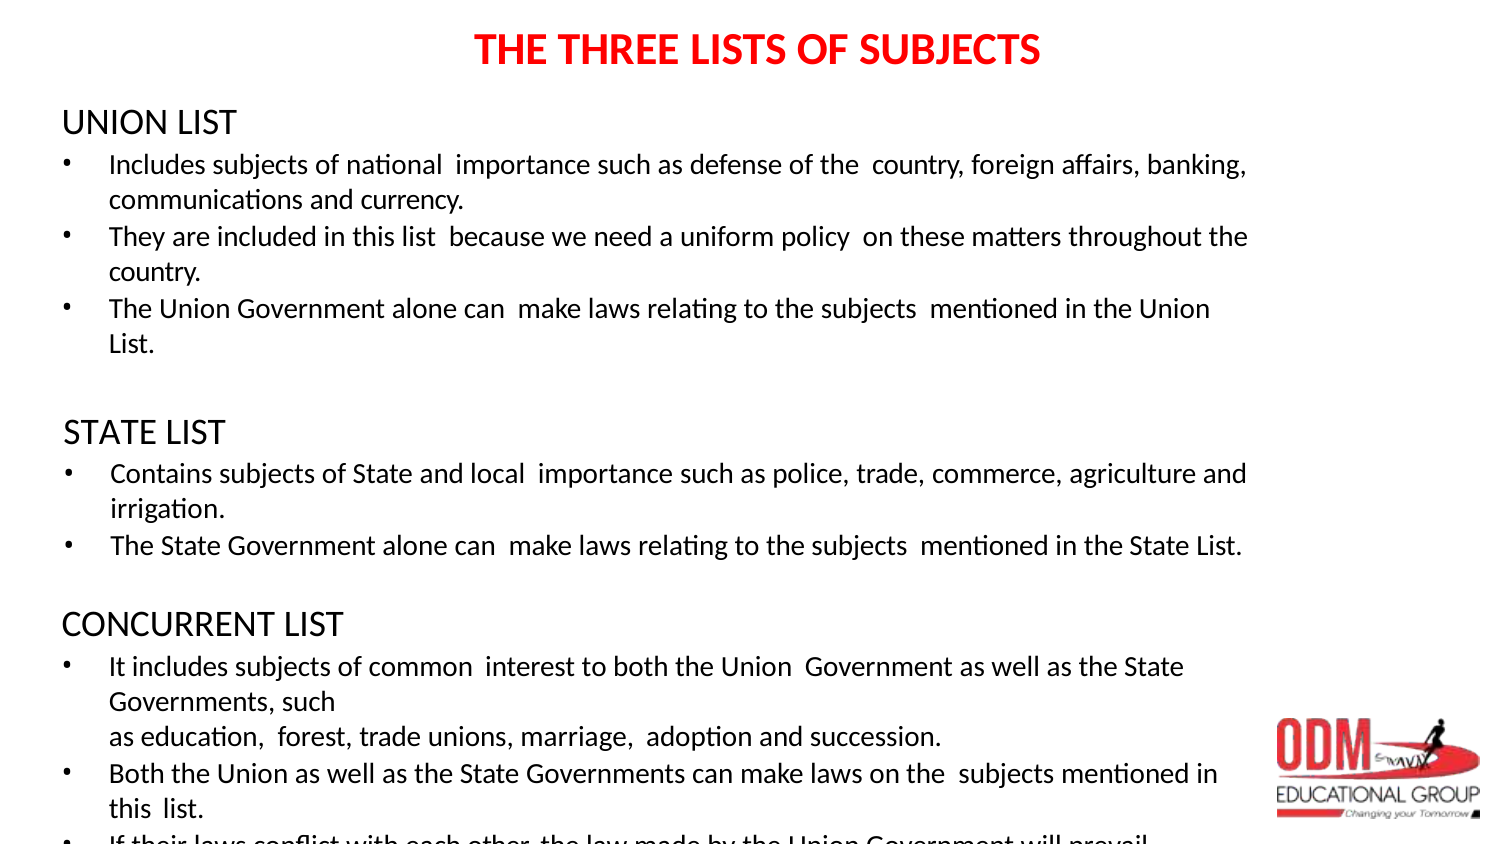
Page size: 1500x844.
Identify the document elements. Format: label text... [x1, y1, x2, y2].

picture [1277, 717, 1480, 819]
text_box UNION LIST Includes subjects of national importance such as defense of the country, foreign affairs, banking, communications and currency. They are included in this list because we need a uniform policy on these matters throughout the country. The Union Government alone can make laws relating to the subjects mentioned in the Union List. STATE LIST Contains subjects of State and local importance such as police, trade, commerce, agriculture and irrigation. The State Government alone can make laws relating to the subjects mentioned in the State List. CONCURRENT LIST It includes subjects of common interest to both the Union Government as well as the State Governments, such as education, forest, trade unions, marriage, adoption and succession. Both the Union as well as the State Governments can make laws on the subjects mentioned in this list. If their laws conflict with each other, the law made by the Union Government will prevail. [59, 92, 1434, 844]
title THE THREE LISTS OF SUBJECTS [472, 16, 1043, 92]
